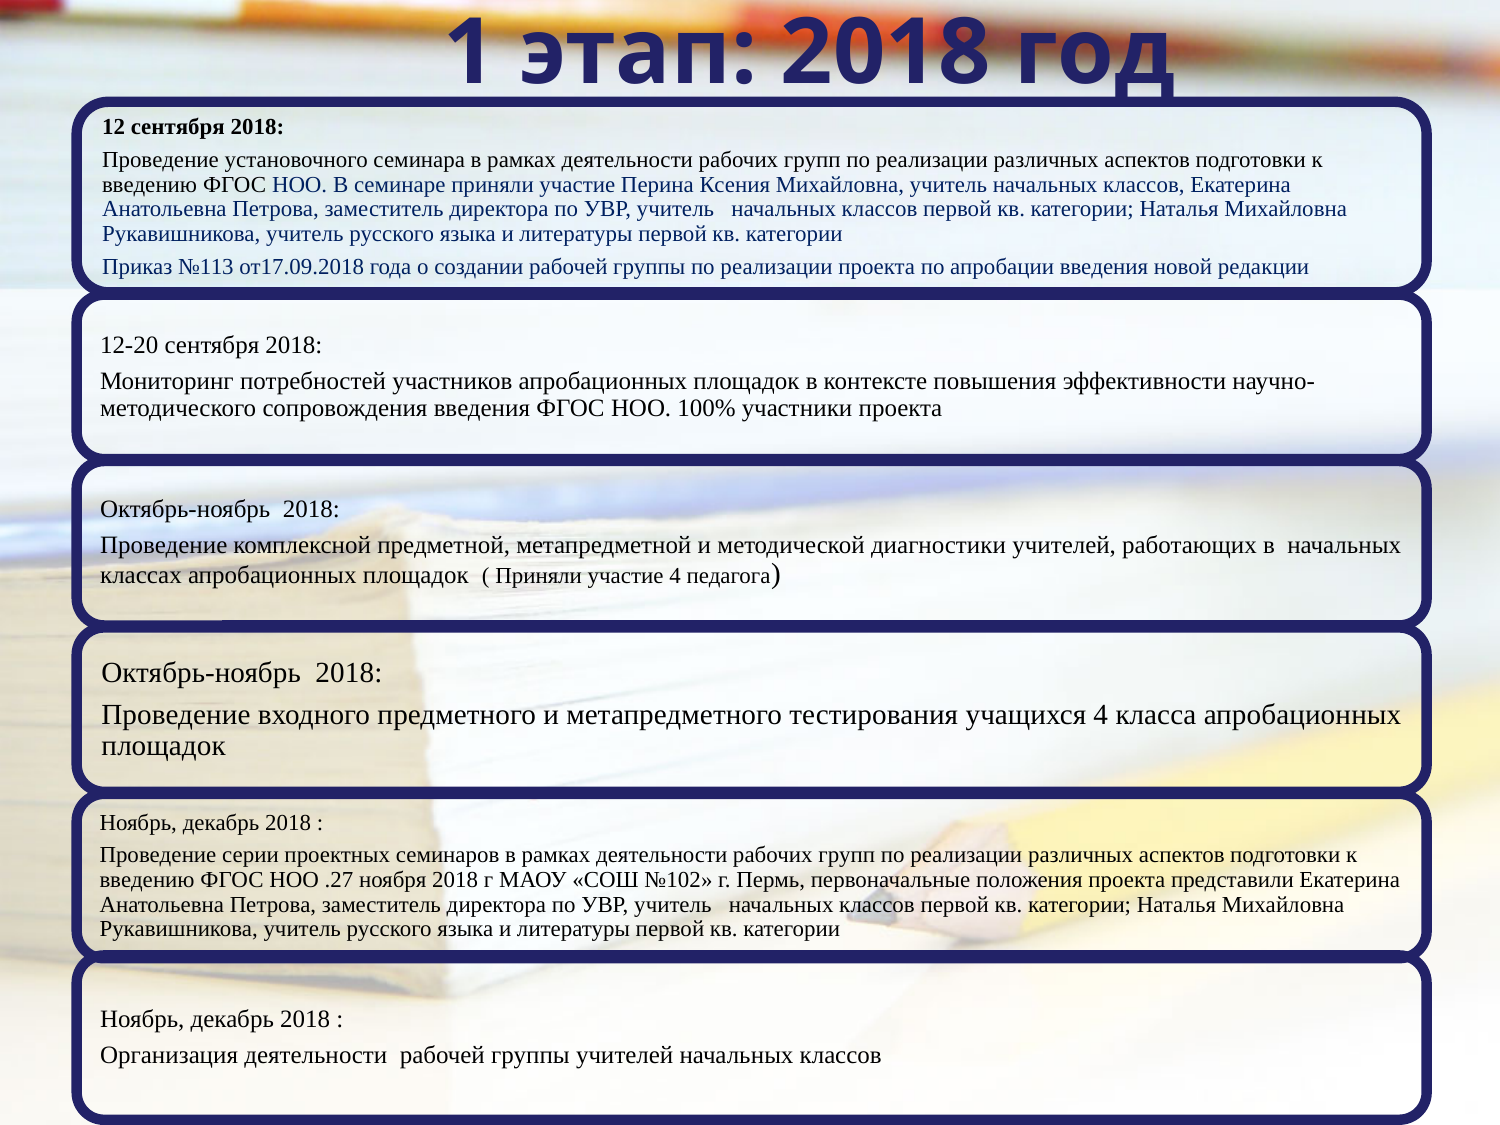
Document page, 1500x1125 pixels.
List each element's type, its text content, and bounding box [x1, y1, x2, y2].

picture [0, 0, 1500, 1125]
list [76, 101, 1427, 1125]
title 1 этап: 2018 год [64, 0, 1412, 95]
